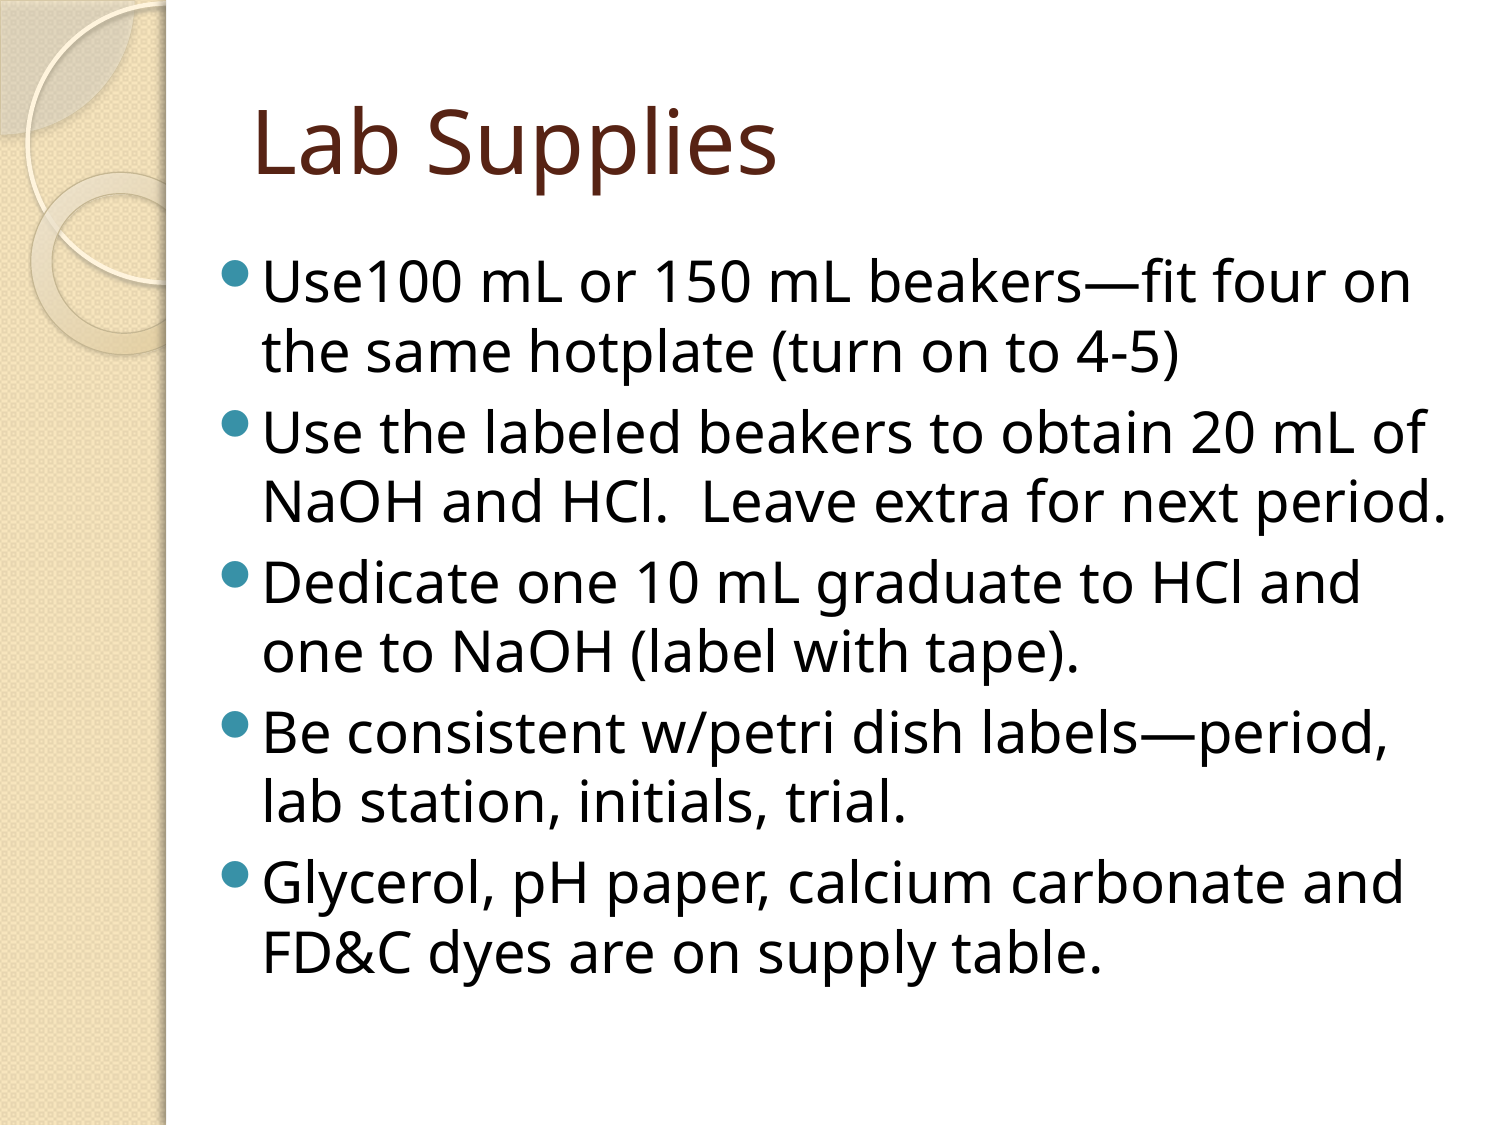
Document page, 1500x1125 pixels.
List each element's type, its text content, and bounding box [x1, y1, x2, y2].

title Lab Supplies [235, 45, 1466, 233]
list Use100 mL or 150 mL beakers—fit four on the same hotplate (turn on to 4-5) Use the labeled beakers to obtain 20 mL of NaOH and HCl. Leave extra for next period. Dedicate one 10 mL graduate to HCl and one to NaOH (label with tape). Be consistent w/petri dish labels—period, lab station, initials, trial. Glycerol, pH paper, calcium carbonate and FD&C dyes are on supply table. [190, 237, 1466, 1025]
